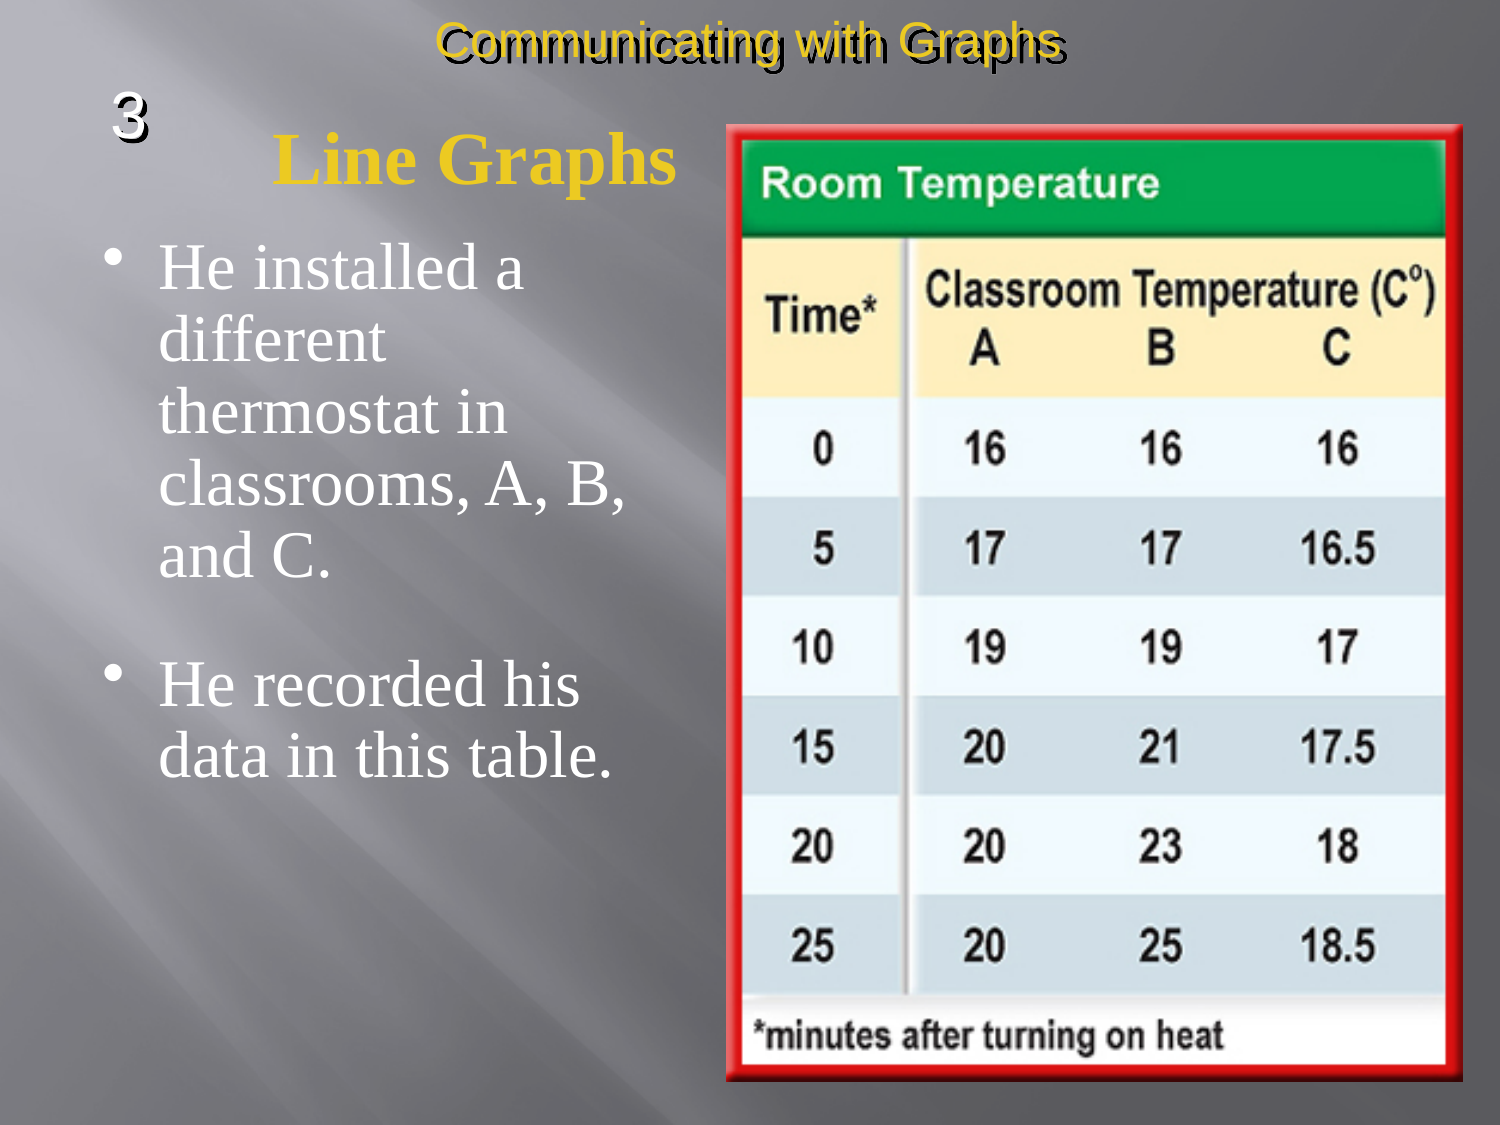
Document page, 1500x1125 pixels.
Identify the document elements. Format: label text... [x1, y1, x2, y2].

text_box He installed a different thermostat in classrooms, A, B, and C. [87, 224, 675, 600]
text_box He recorded his data in this table. [87, 641, 663, 800]
text_box Communicating with Graphs [419, 0, 1077, 75]
text_box 3 [95, 64, 163, 160]
picture [726, 124, 1463, 1082]
text_box Line Graphs [257, 112, 694, 209]
